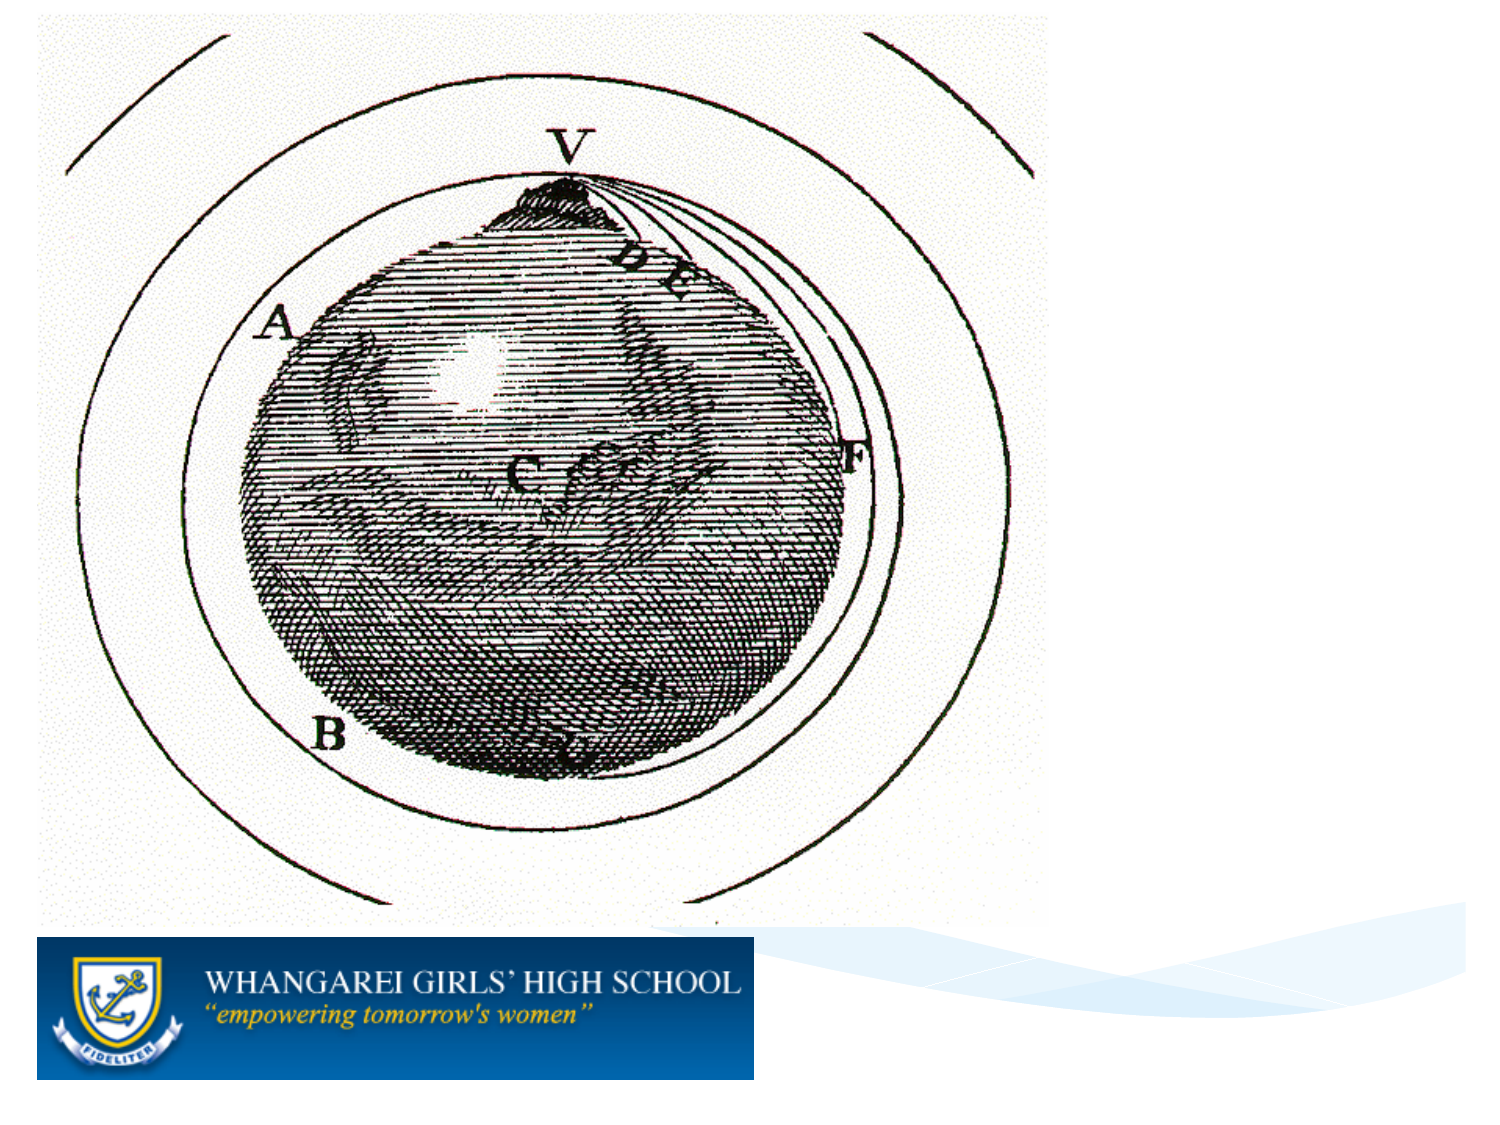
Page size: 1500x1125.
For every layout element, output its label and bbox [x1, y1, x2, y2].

picture [37, 12, 1049, 927]
picture [37, 937, 754, 1080]
